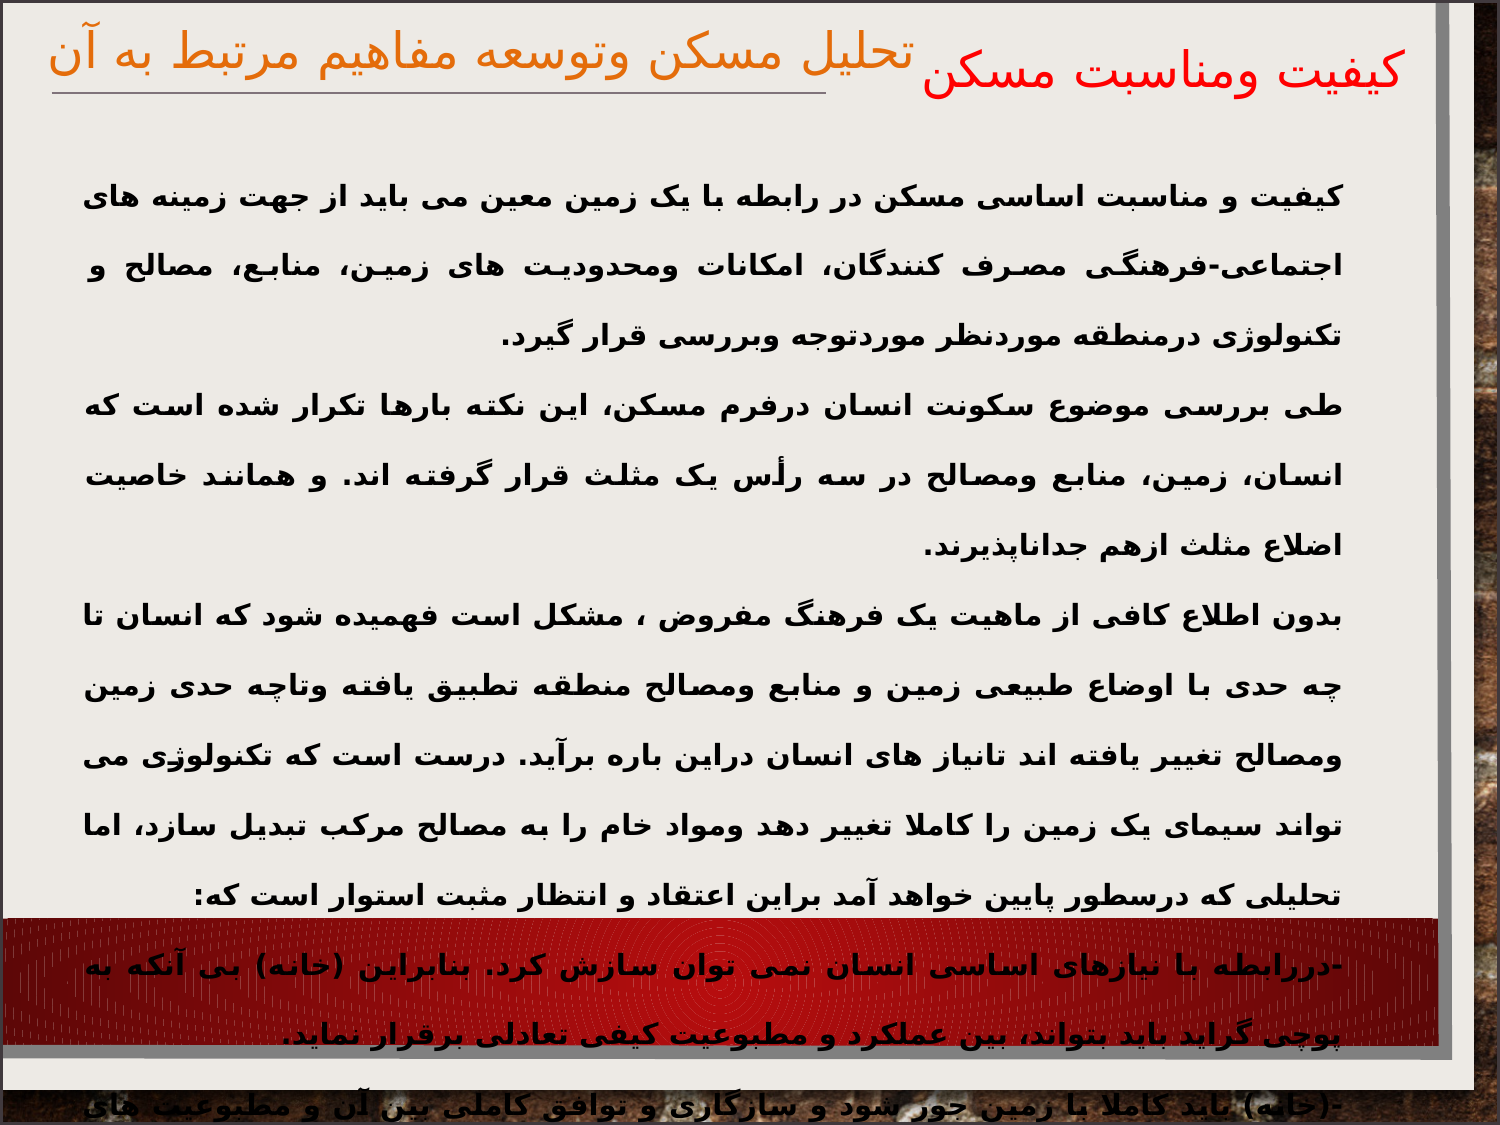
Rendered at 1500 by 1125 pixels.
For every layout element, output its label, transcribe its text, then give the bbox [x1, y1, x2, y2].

text_box کیفیت و مناسبت اساسی مسکن در رابطه با یک زمین معین می باید از جهت زمینه های اجتماعی-فرهنگی مصرف کنندگان، امکانات ومحدودیت های زمین، منابع، مصالح و تکنولوژی درمنطقه موردنظر موردتوجه وبررسی قرار گیرد. طی بررسی موضوع سکونت انسان درفرم مسکن، این نکته بارها تکرار شده است که انسان، زمین، منابع ومصالح در سه رأس یک مثلث قرار گرفته اند. و همانند خاصیت اضلاع مثلث ازهم جداناپذیرند. بدون اطلاع کافی از ماهیت یک فرهنگ مفروض ، مشکل است فهمیده شود که انسان تا چه حدی با اوضاع طبیعی زمین و منابع ومصالح منطقه تطبیق یافته وتاچه حدی زمین ومصالح تغییر یافته اند تانیاز های انسان دراین باره برآید. درست است که تکنولوژی می تواند سیمای یک زمین را کاملا تغییر دهد ومواد خام را به مصالح مرکب تبدیل سازد، اما تحلیلی که درسطور پایین خواهد آمد براین اعتقاد و انتظار مثبت استوار است که: -دررابطه با نیازهای اساسی انسان نمی توان سازش کرد. بنابراین (خانه) بی آنکه به پوچی گراید باید بتواند، بین عملکرد و مطبوعیت کیفی تعادلی برقرار نماید. -(خانه) باید کاملا با زمین جور شود و سازگاری و توافق کاملی بین آن و مطبوعیت های طبیعی زمین برقرار شود. [66, 134, 1358, 1125]
text_box [0, 0, 1500, 1125]
text_box کیفیت ومناسبت مسکن [906, 29, 1420, 105]
